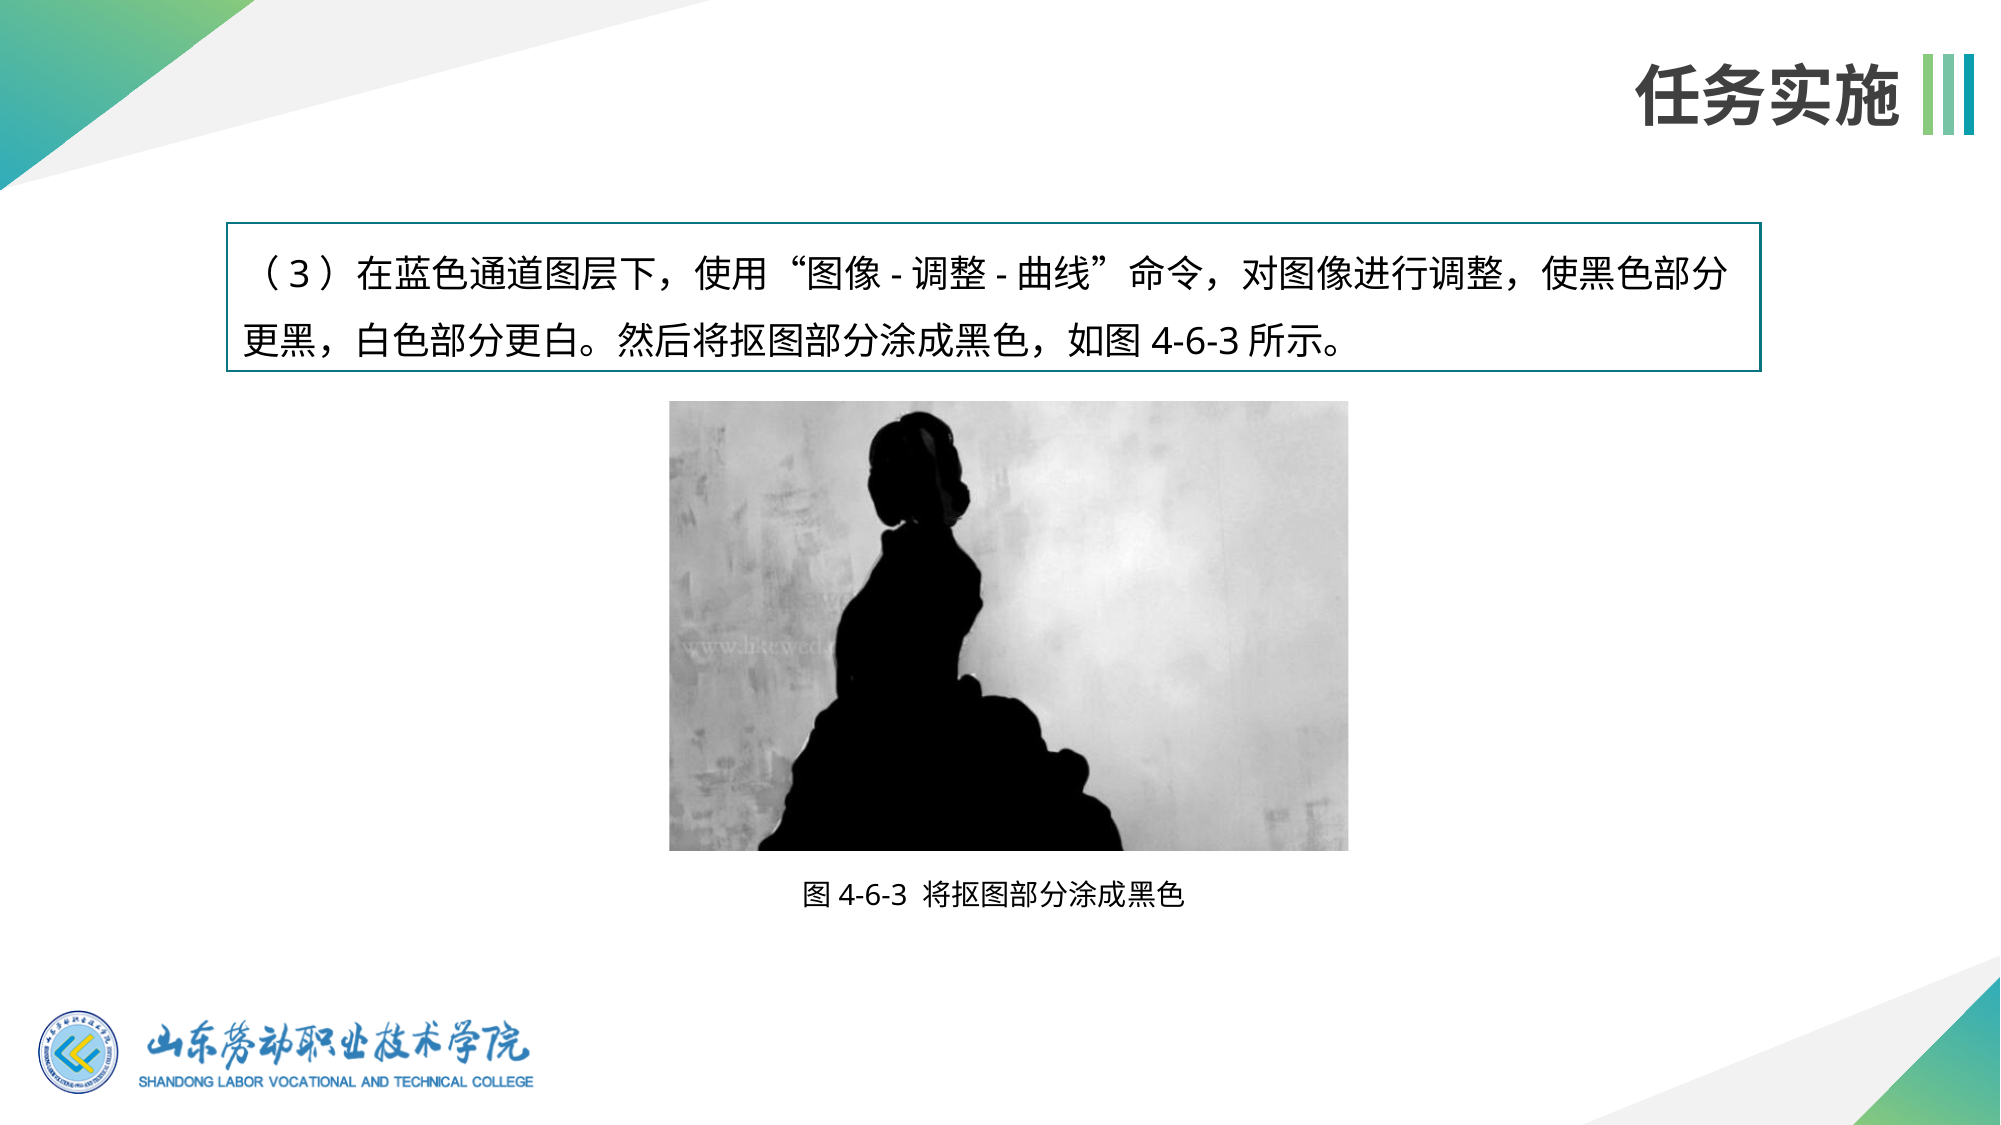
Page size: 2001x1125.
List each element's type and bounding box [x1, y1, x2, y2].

picture [669, 401, 1349, 851]
text_box [0, 0, 2000, 1125]
text_box [1928, 54, 1969, 136]
picture [38, 1010, 550, 1094]
